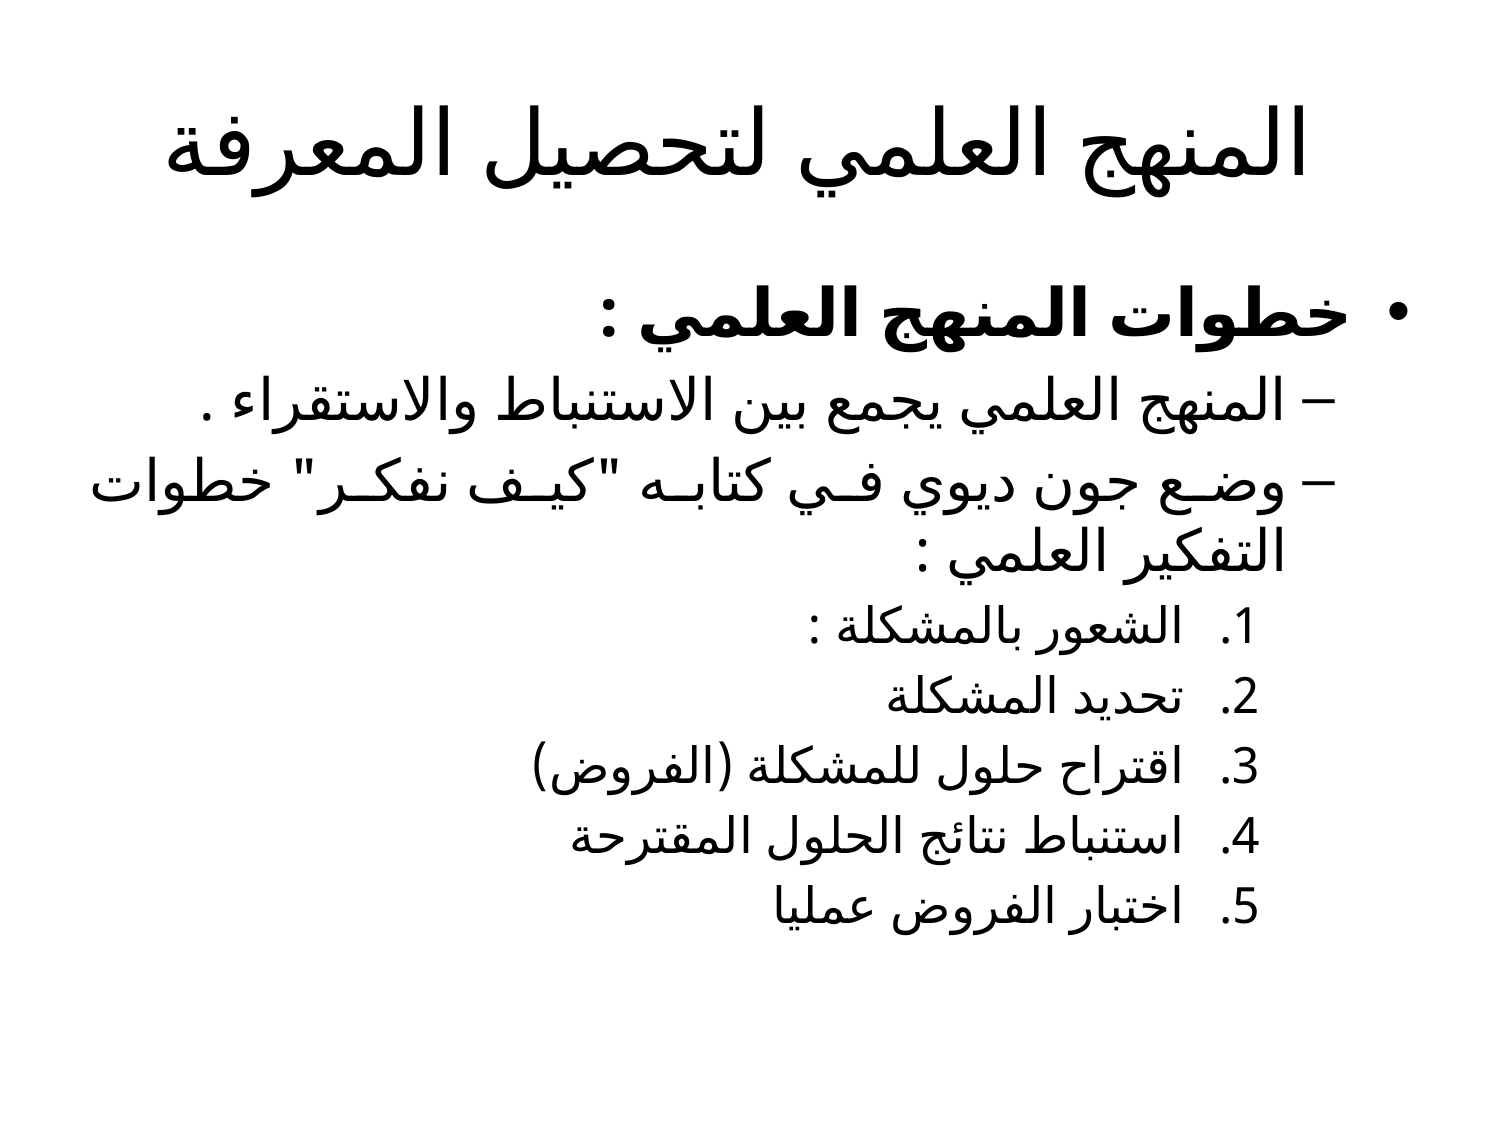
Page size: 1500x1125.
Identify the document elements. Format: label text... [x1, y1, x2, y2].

title المنهج العلمي لتحصيل المعرفة [75, 45, 1425, 233]
list خطوات المنهج العلمي : المنهج العلمي يجمع بين الاستنباط والاستقراء . وضع جون ديوي في كتابه "كيف نفكر" خطوات التفكير العلمي : الشعور بالمشكلة : تحديد المشكلة اقتراح حلول للمشكلة (الفروض) استنباط نتائج الحلول المقترحة اختبار الفروض عمليا [75, 262, 1425, 1005]
